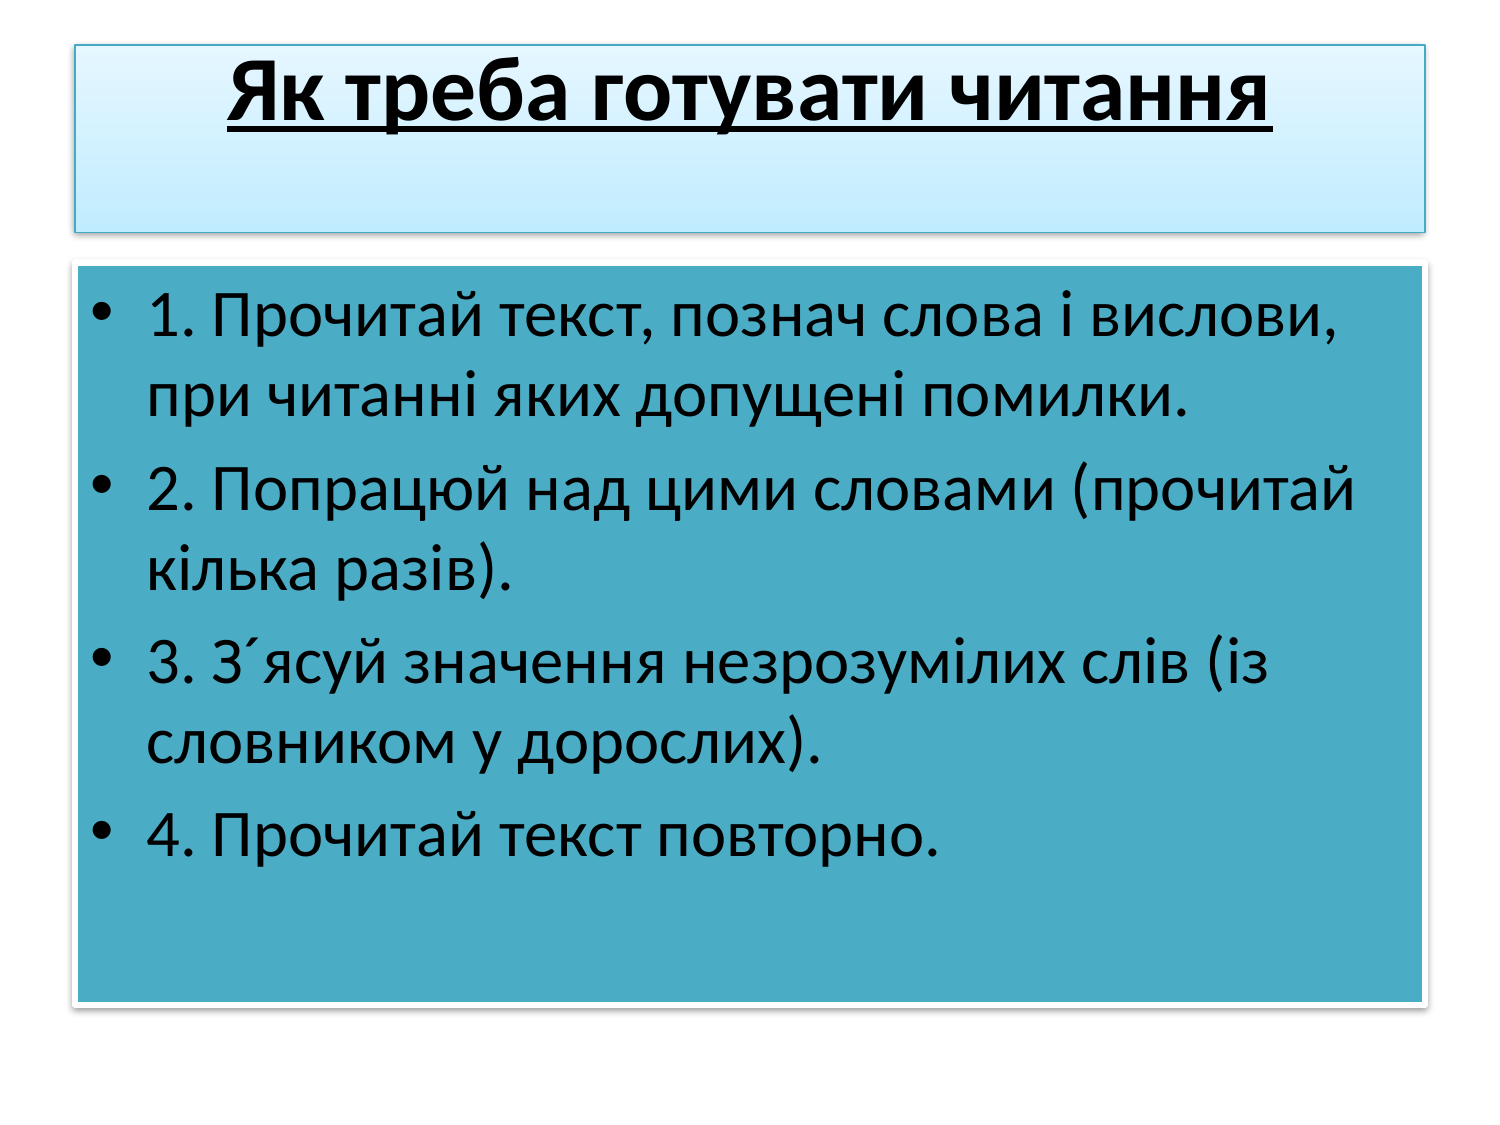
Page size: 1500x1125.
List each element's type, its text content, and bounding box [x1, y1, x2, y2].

list 1. Прочитай текст, познач слова і вислови, при читанні яких допущені помилки. 2. Попрацюй над цими словами (прочитай кілька разів). 3. З´ясуй значення незрозумілих слів (із словником у дорослих). 4. Прочитай текст повторно. [72, 259, 1428, 1008]
title Як треба готувати читання [74, 44, 1426, 233]
